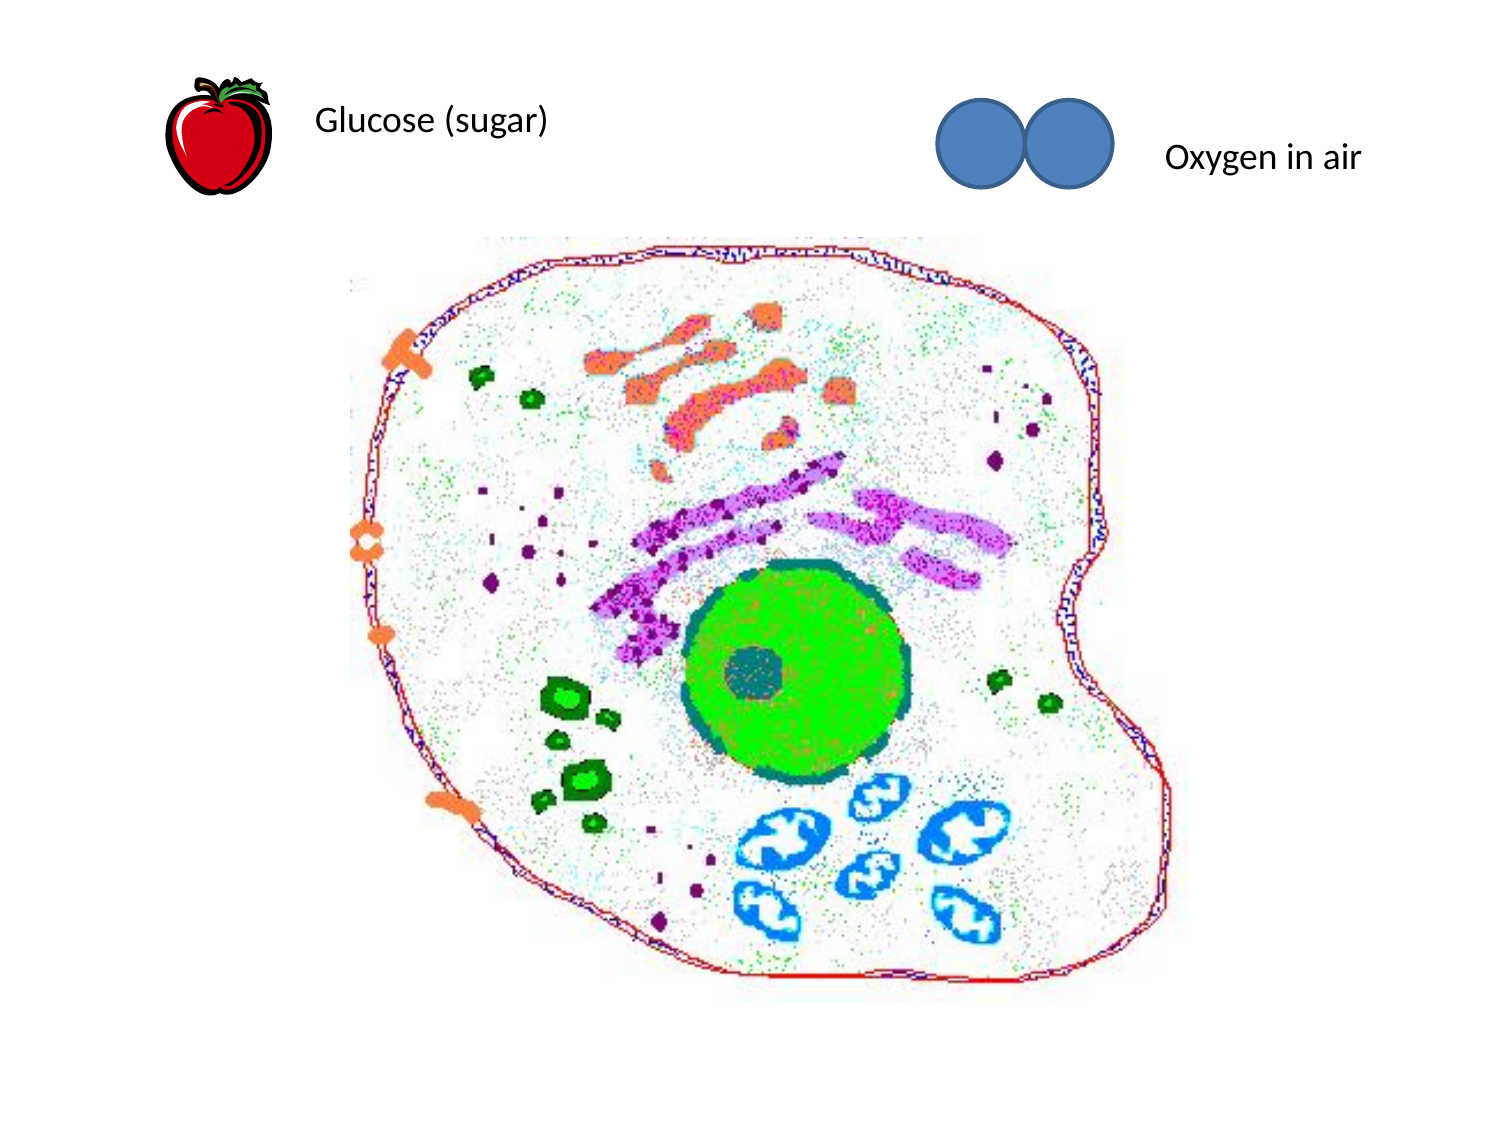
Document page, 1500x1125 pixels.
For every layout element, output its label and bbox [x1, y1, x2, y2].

text_box [937, 99, 1401, 188]
picture [349, 237, 1188, 1002]
text_box [162, 74, 738, 205]
